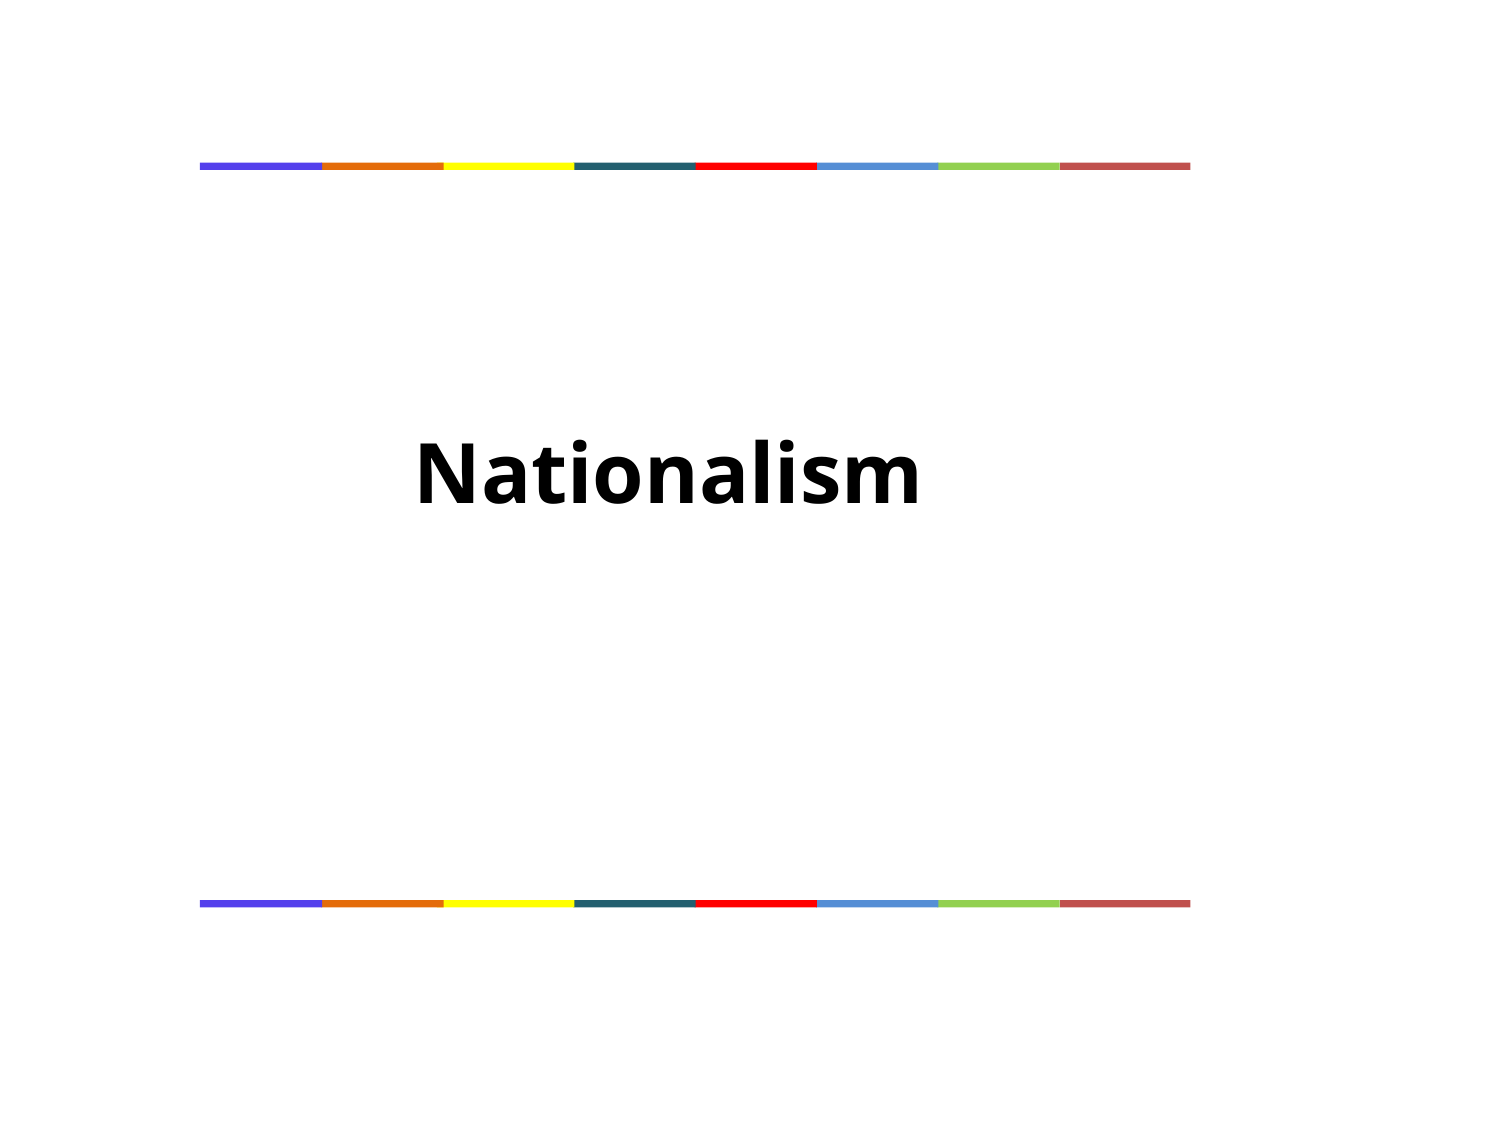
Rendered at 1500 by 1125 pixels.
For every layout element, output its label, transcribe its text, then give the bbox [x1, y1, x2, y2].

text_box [199, 899, 1191, 908]
title Nationalism [174, 350, 1163, 592]
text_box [199, 162, 1191, 171]
